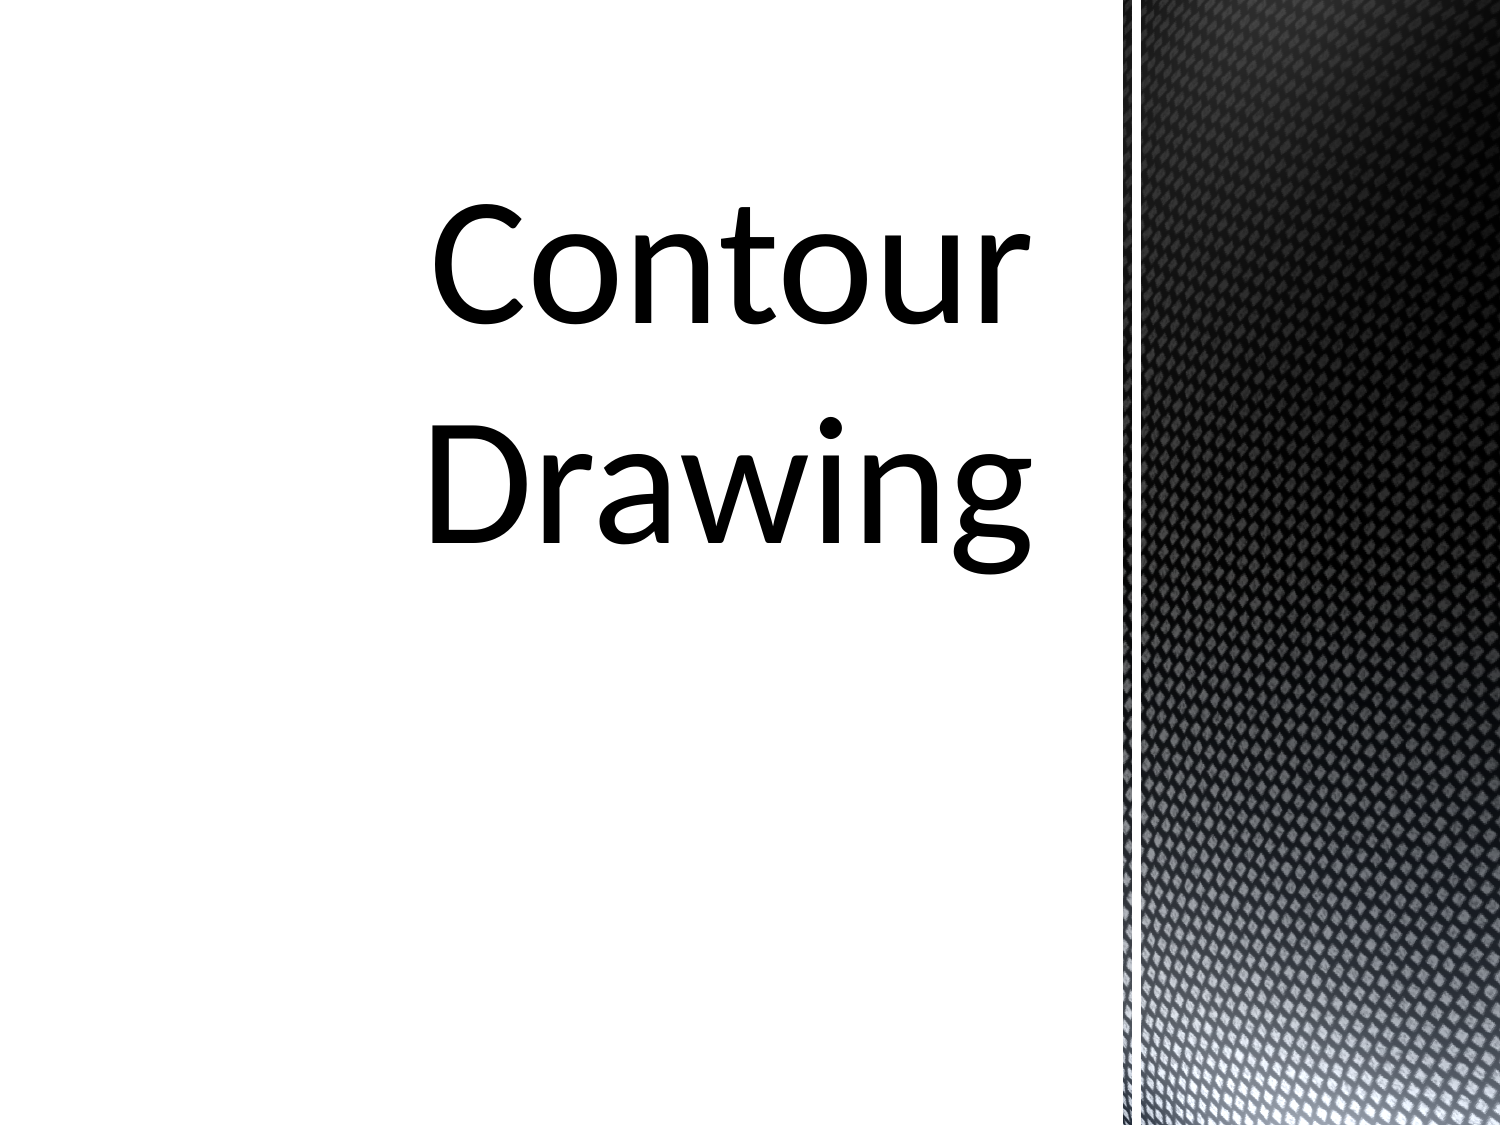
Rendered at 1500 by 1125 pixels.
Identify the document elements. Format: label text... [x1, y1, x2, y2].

picture [1123, 0, 1500, 1125]
title Contour Drawing [399, 237, 1050, 588]
